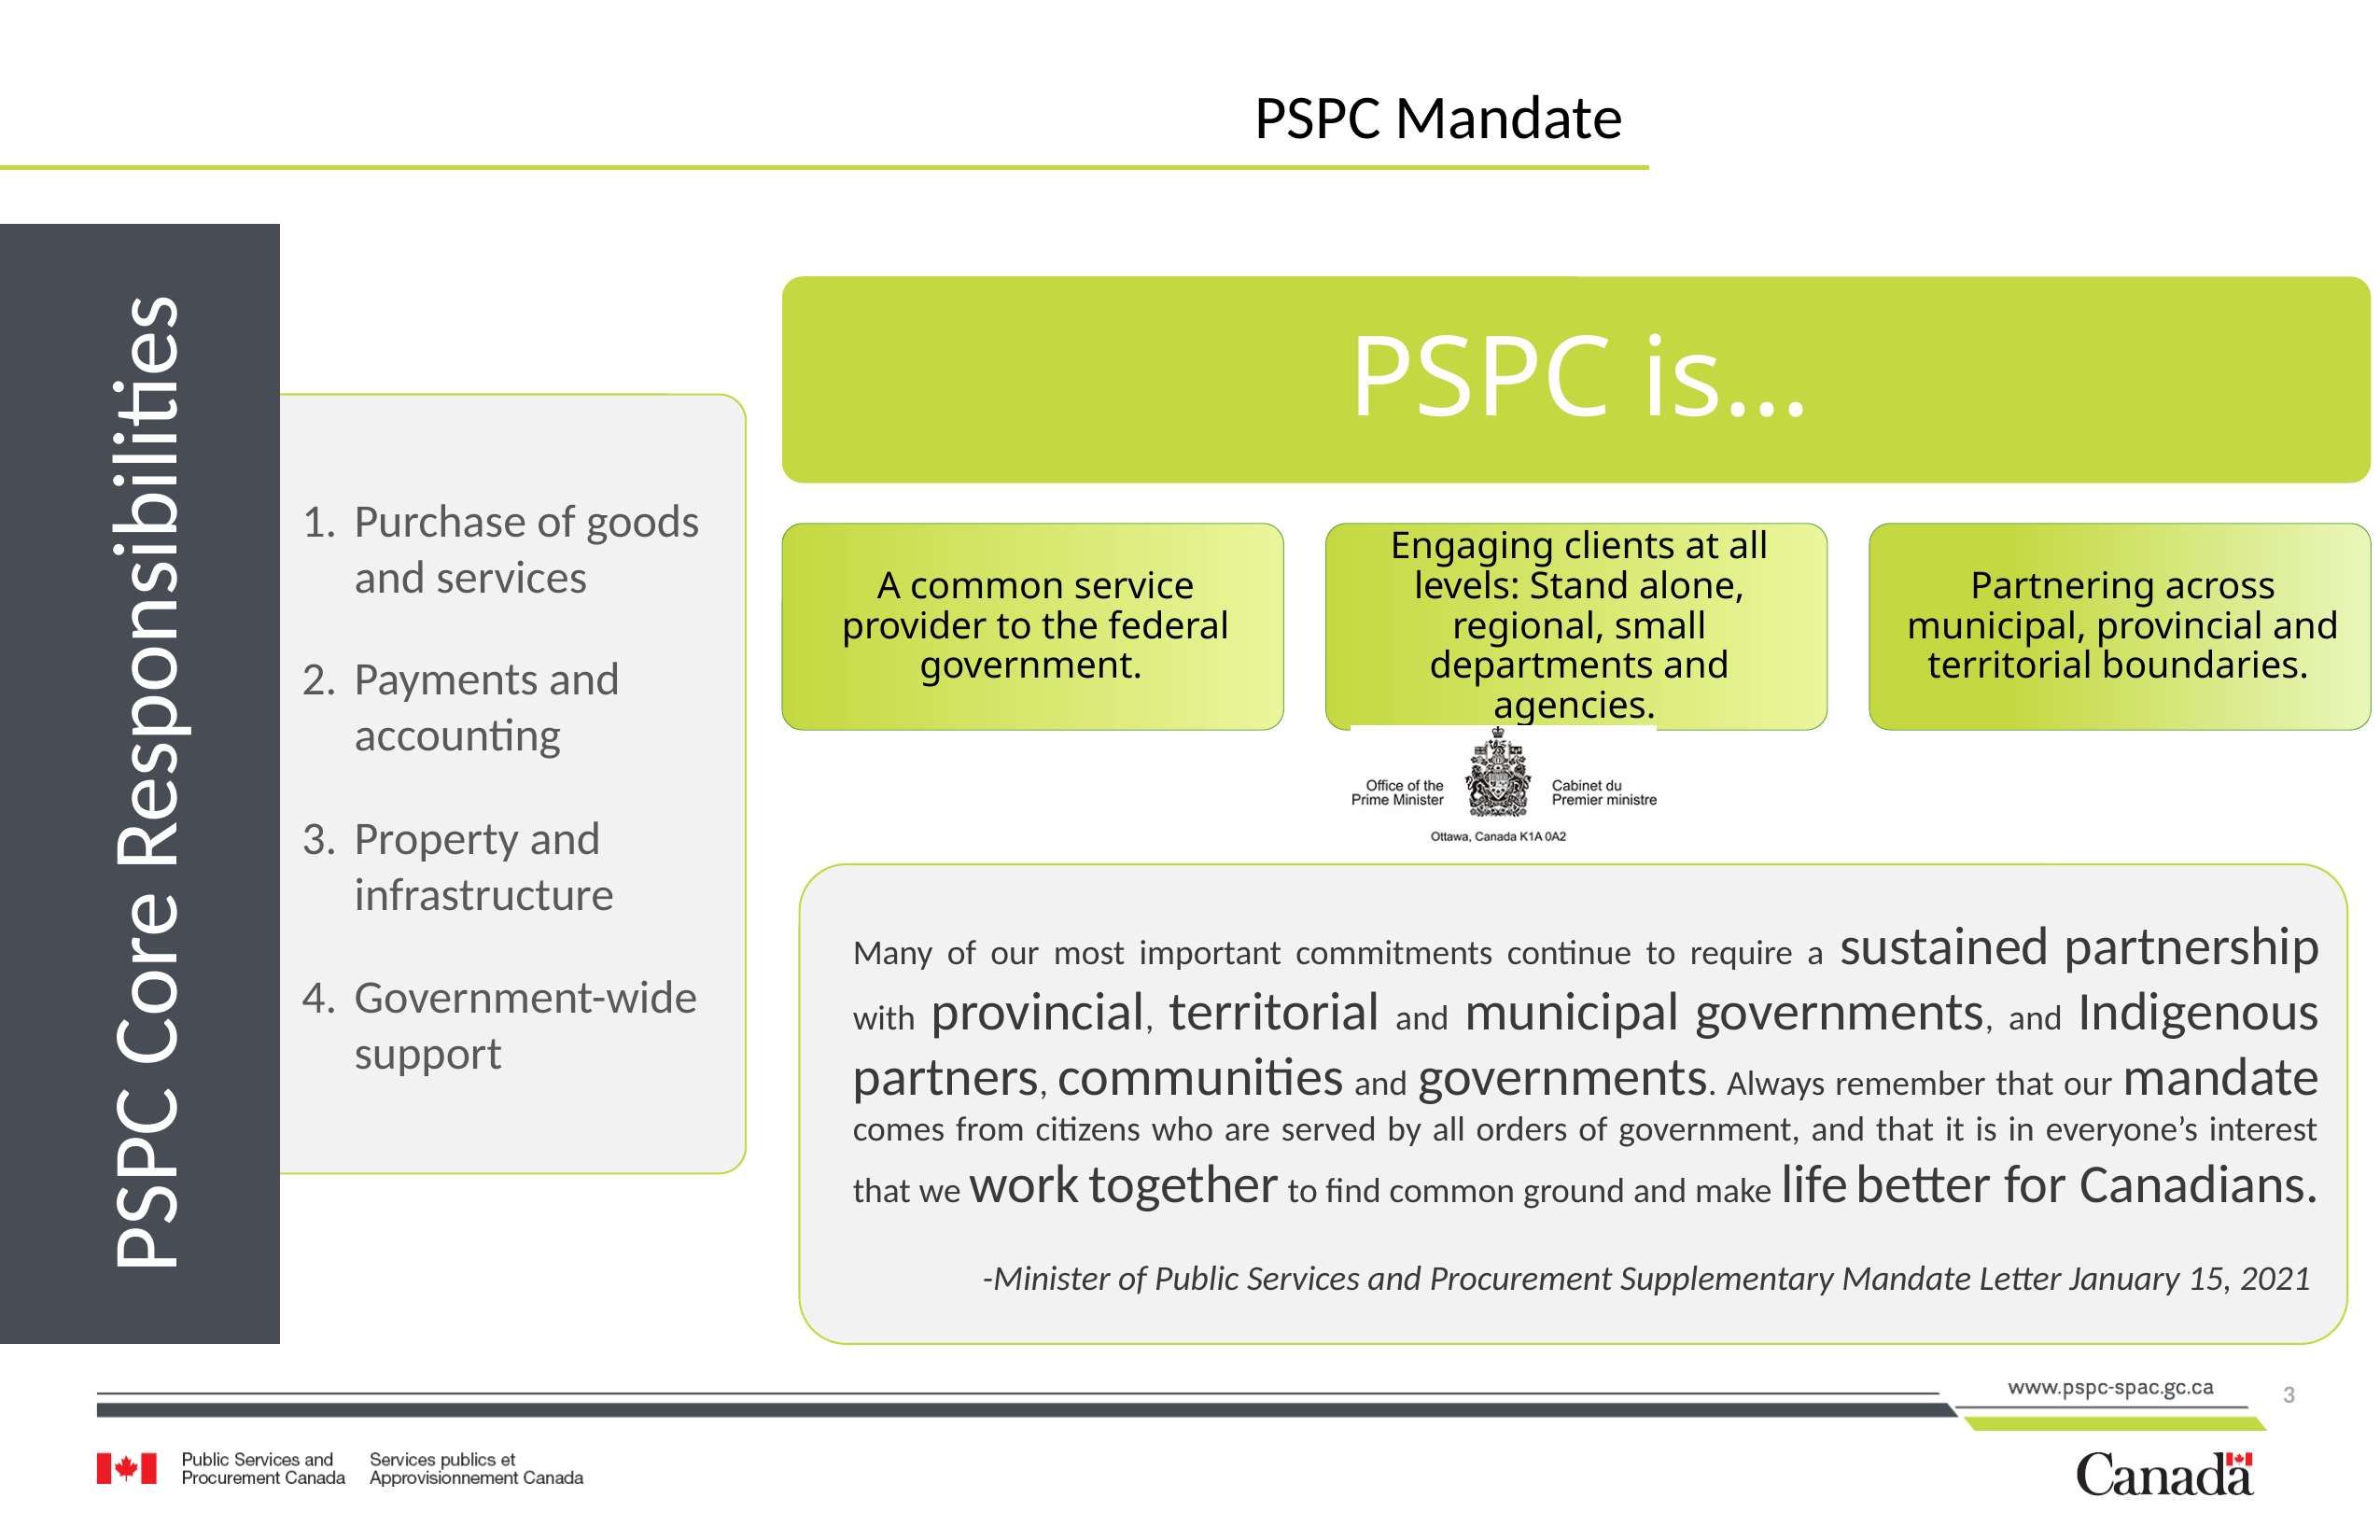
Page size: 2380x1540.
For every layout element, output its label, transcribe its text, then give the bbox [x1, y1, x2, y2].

picture [96, 1382, 2267, 1431]
text_box Many of our most important commitments continue to require a sustained partnership with provincial, territorial and municipal governments, and Indigenous partners, communities and governments. Always remember that our mandate comes from citizens who are served by all orders of government, and that it is in everyone’s interest that we work together to find common ground and make life better for Canadians. -Minister of Public Services and Procurement Supplementary Mandate Letter January 15, 2021 [798, 862, 2349, 1345]
picture [2026, 1452, 2255, 1498]
text_box Purchase of goods and services Payments and accounting Property and infrastructure Government-wide support [280, 393, 748, 1175]
picture [96, 1441, 624, 1487]
picture [1351, 725, 1657, 843]
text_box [781, 276, 2372, 731]
text_box PSPC Core Responsibilities [0, 223, 280, 1344]
title PSPC Mandate [0, 56, 1652, 182]
